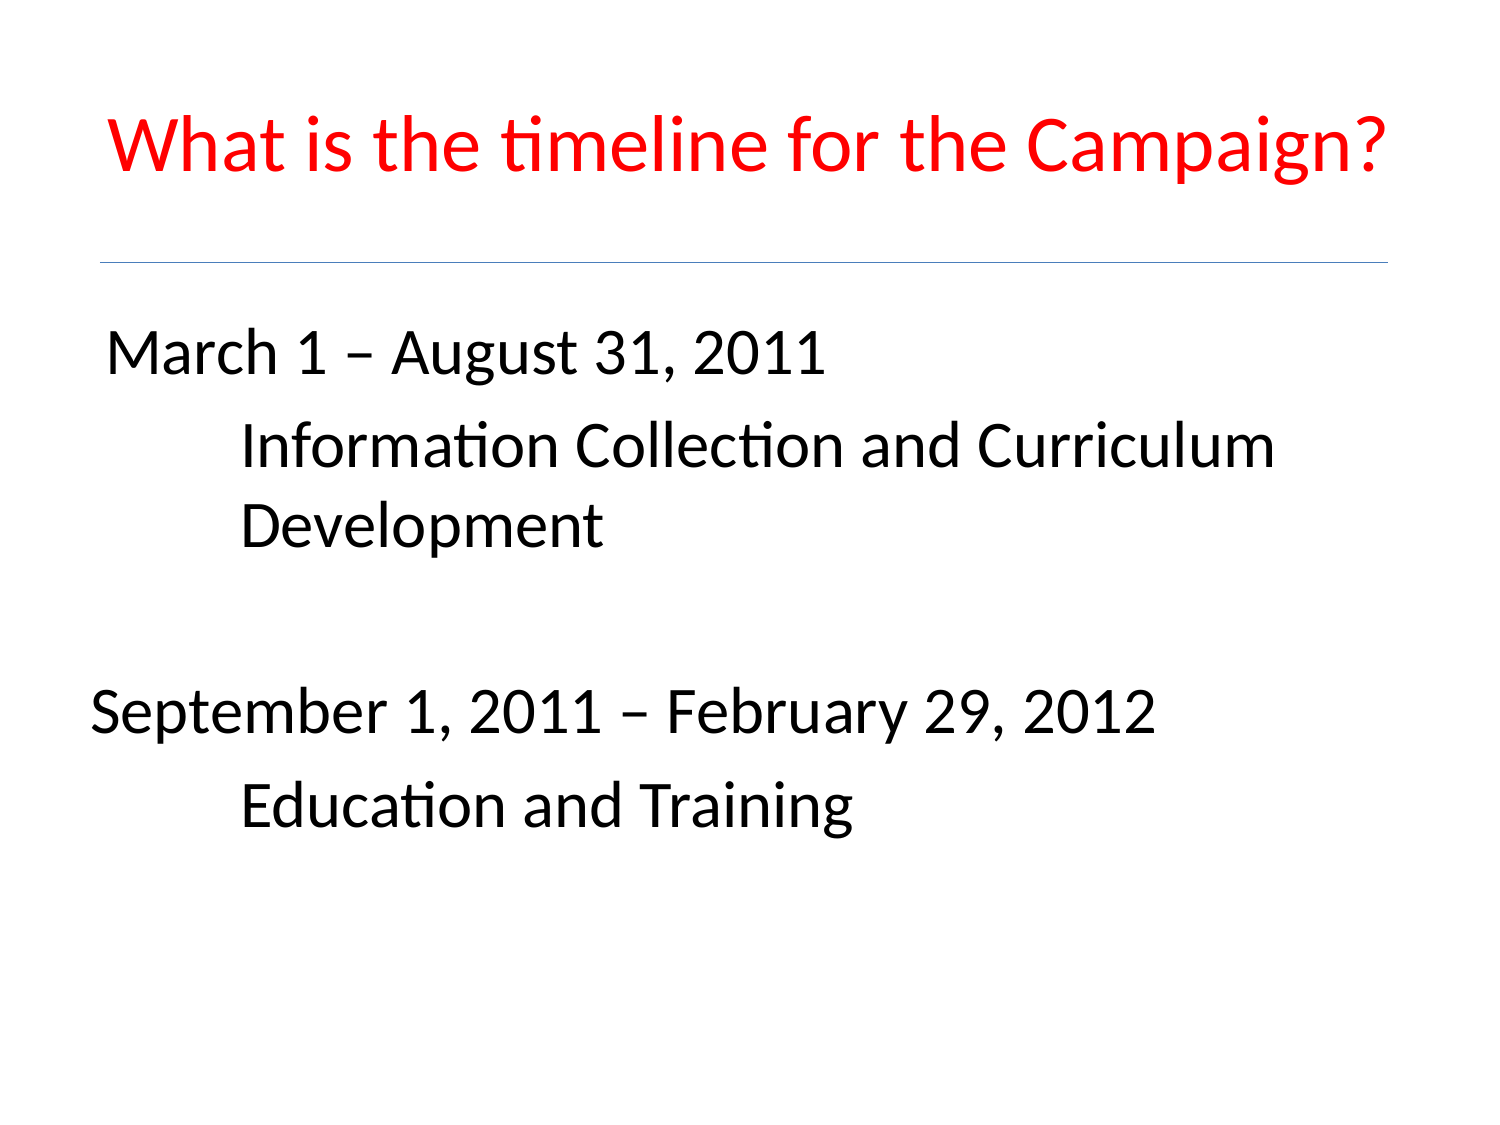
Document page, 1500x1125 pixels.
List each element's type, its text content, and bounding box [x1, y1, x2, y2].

list March 1 – August 31, 2011 Information Collection and Curriculum Development September 1, 2011 – February 29, 2012 Education and Training [75, 299, 1425, 1005]
title What is the timeline for the Campaign? [75, 45, 1425, 233]
